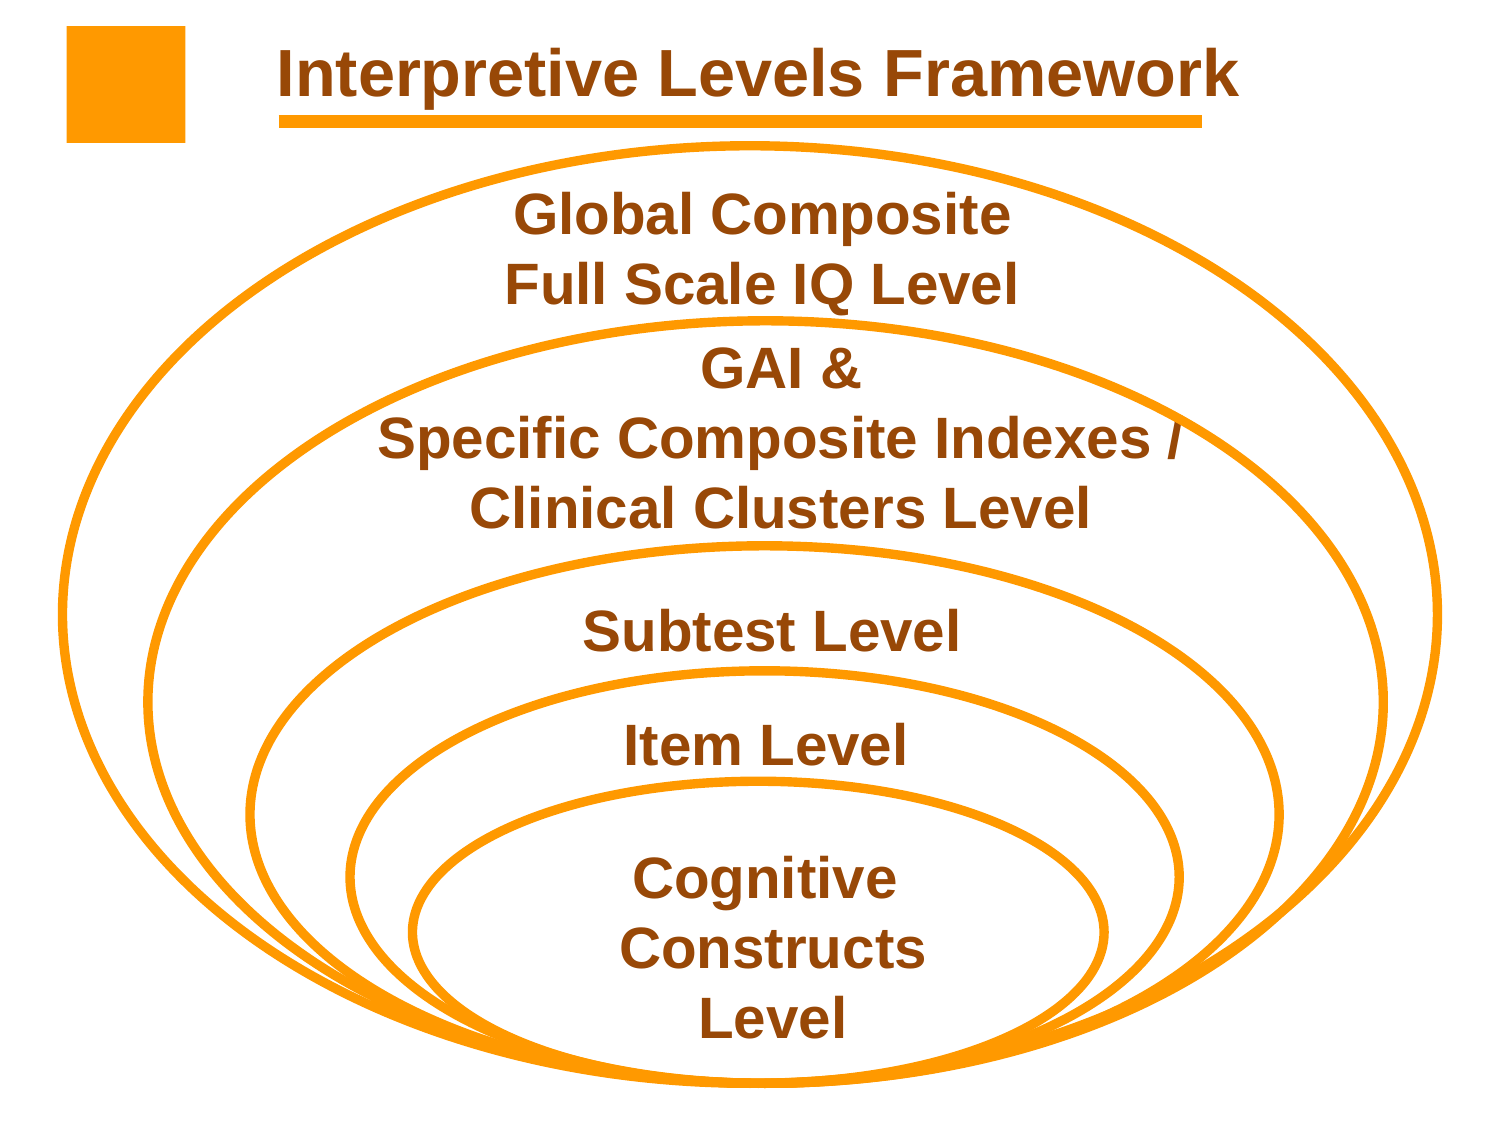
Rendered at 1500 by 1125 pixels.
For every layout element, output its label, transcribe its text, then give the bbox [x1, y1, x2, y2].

text_box [819, 918, 1275, 1082]
text_box Interpretive Levels Framework [262, 22, 1255, 117]
text_box Global Composite Full Scale IQ Level [412, 168, 536, 205]
text_box [64, 24, 188, 145]
text_box Global Composite Full Scale IQ Level [964, 168, 1113, 216]
text_box [62, 145, 1438, 1084]
